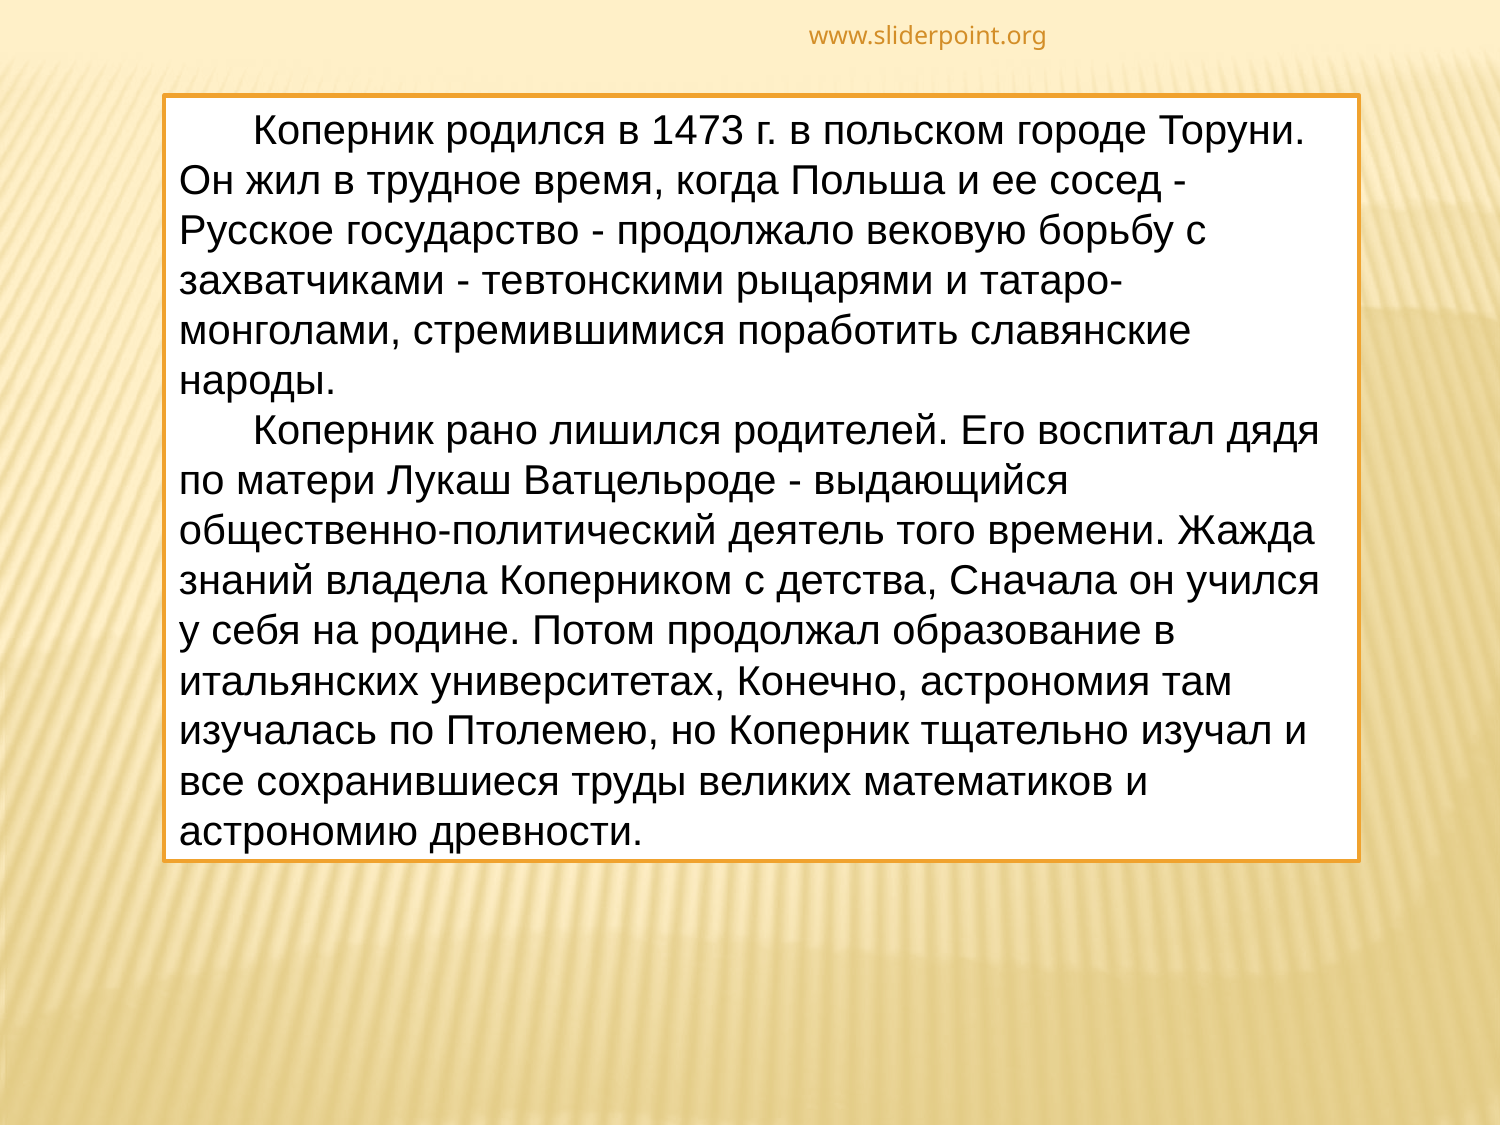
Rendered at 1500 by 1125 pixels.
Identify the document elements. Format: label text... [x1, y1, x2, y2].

text_box Коперник родился в 1473 г. в польском городе Торуни. Он жил в трудное время, когда Польша и ее сосед - Русское государство - продолжало вековую борьбу с захватчиками - тевтонскими рыцарями и татаро-монголами, стремившимися поработить славянские народы. Коперник рано лишился родителей. Его воспитал дядя по матери Лукаш Ватцельроде - выдающийся общественно-политический деятель того времени. Жажда знаний владела Коперником с детства, Сначала он учился у себя на родине. Потом продолжал образование в итальянских университетах, Конечно, астрономия там изучалась по Птолемею, но Коперник тщательно изучал и все сохранившиеся труды великих математиков и астрономию древности. [162, 93, 1361, 863]
footer www.sliderpoint.org [512, 12, 1063, 60]
